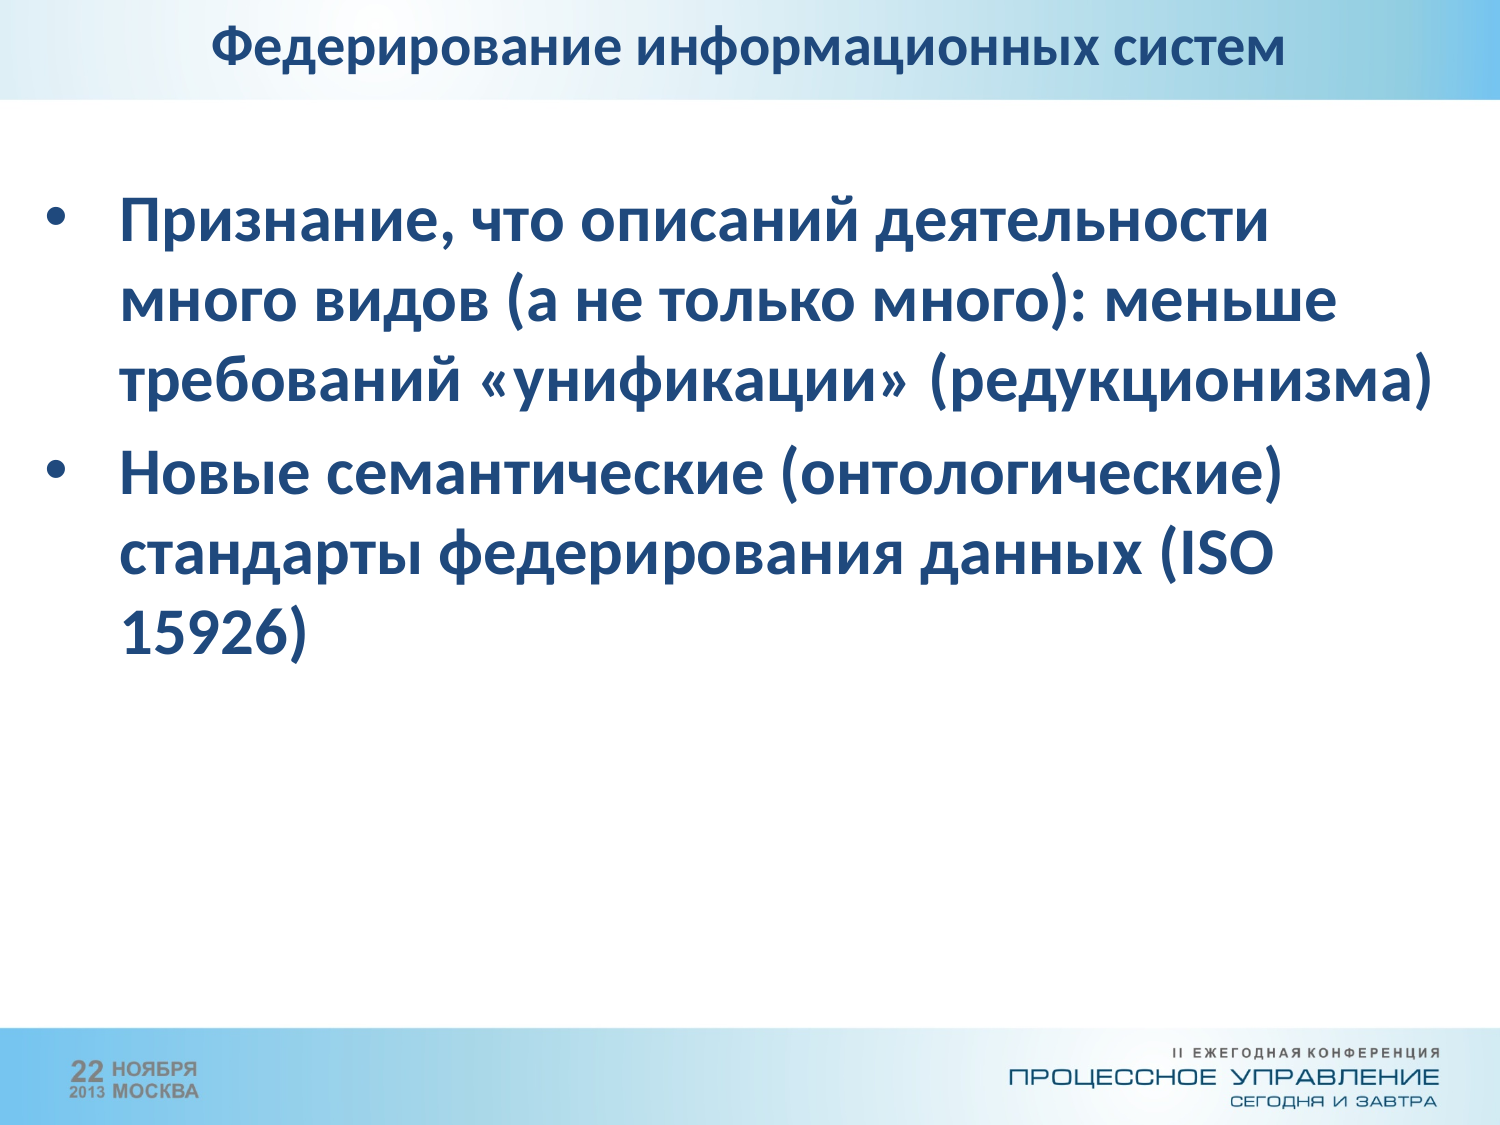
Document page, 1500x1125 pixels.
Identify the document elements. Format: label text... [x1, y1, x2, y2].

picture [0, 0, 1500, 1125]
list Федерирование информационных систем [29, 0, 1471, 102]
list Признание, что описаний деятельности много видов (а не только много): меньше требований «унификации» (редукционизма) Новые семантические (онтологические) стандарты федерирования данных (ISO 15926) [29, 167, 1471, 1000]
